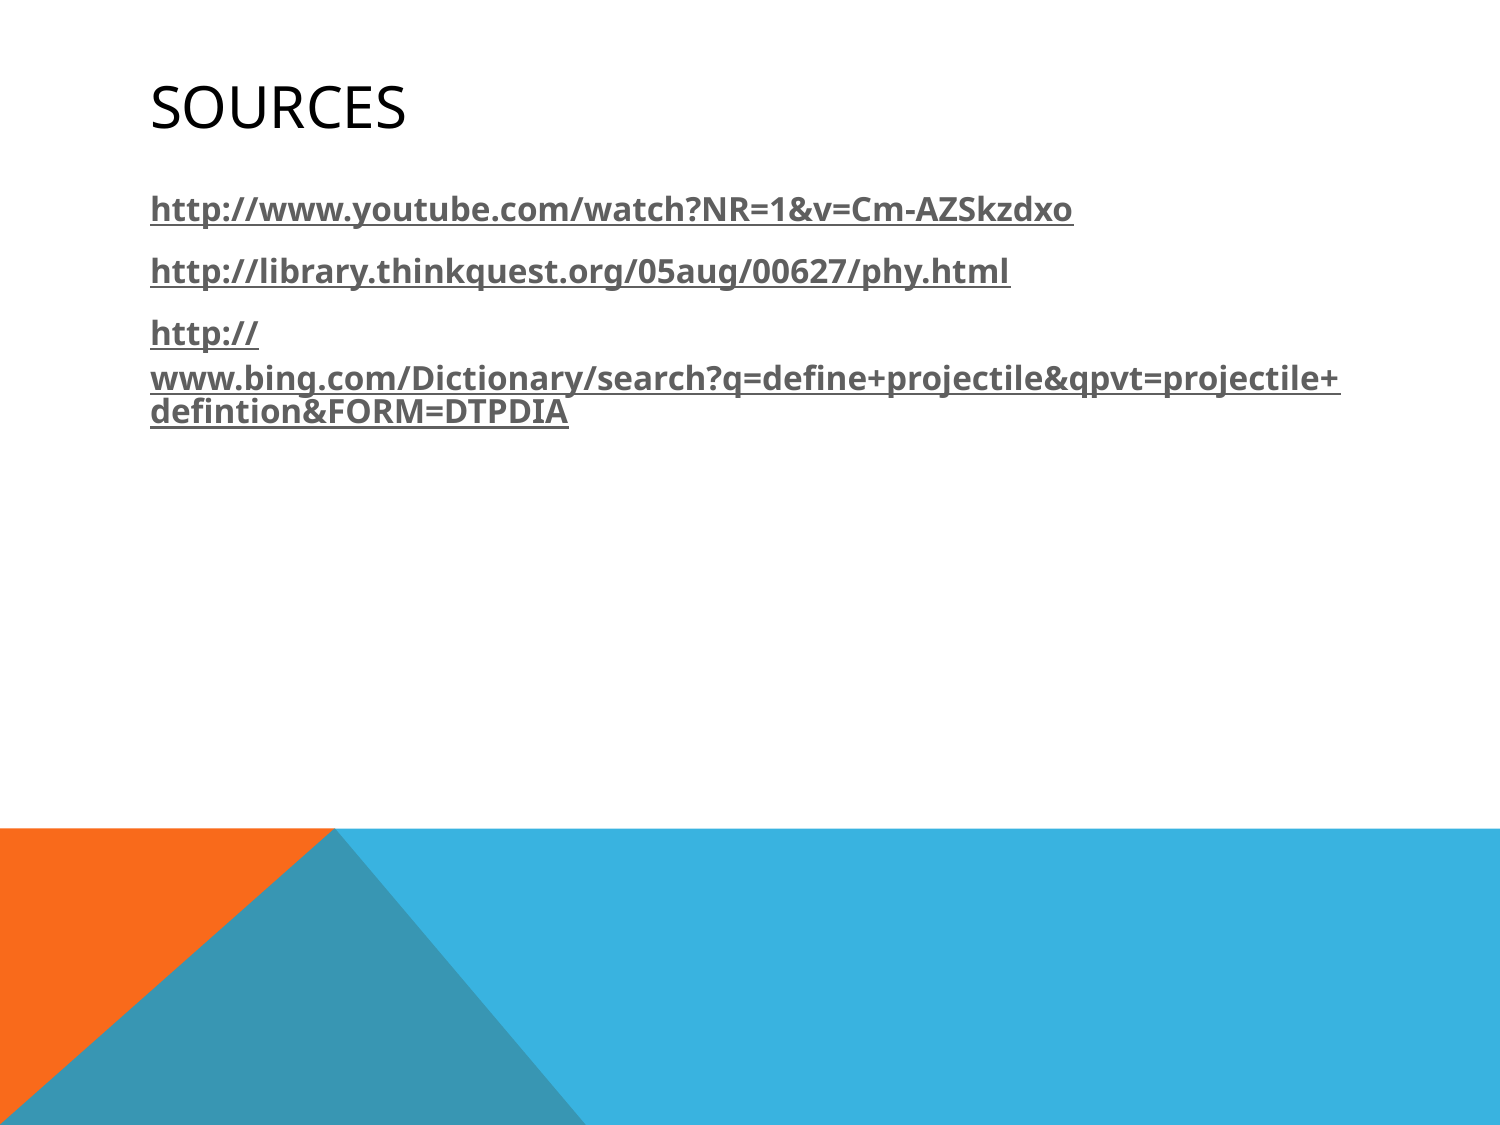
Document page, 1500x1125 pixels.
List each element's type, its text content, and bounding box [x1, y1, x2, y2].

list http://www.youtube.com/watch?NR=1&v=Cm-AZSkzdxo http://library.thinkquest.org/05aug/00627/phy.html http://www.bing.com/Dictionary/search?q=define+projectile&qpvt=projectile+defintion&FORM=DTPDIA [135, 180, 1369, 768]
title Sources [135, 60, 1369, 150]
